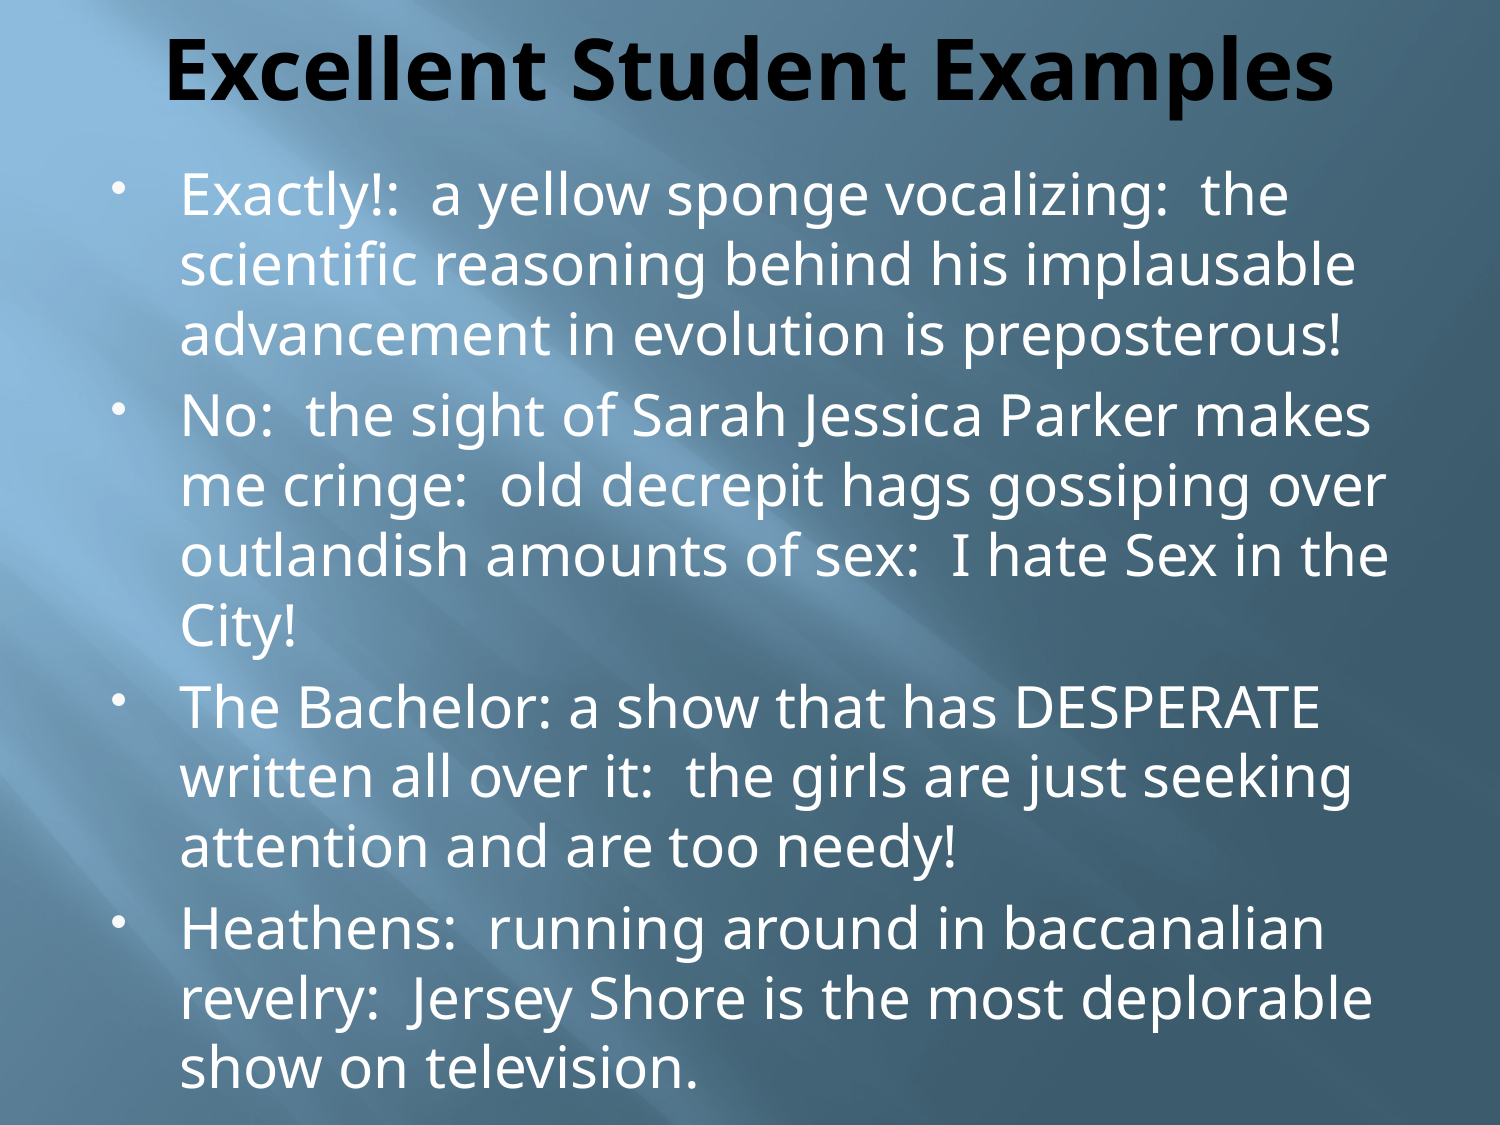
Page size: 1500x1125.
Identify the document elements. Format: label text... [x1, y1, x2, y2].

list Exactly!: a yellow sponge vocalizing: the scientific reasoning behind his implausable advancement in evolution is preposterous! No: the sight of Sarah Jessica Parker makes me cringe: old decrepit hags gossiping over outlandish amounts of sex: I hate Sex in the City! The Bachelor: a show that has DESPERATE written all over it: the girls are just seeking attention and are too needy! Heathens: running around in baccanalian revelry: Jersey Shore is the most deplorable show on television. [75, 149, 1425, 1125]
title Excellent Student Examples [75, 0, 1425, 133]
